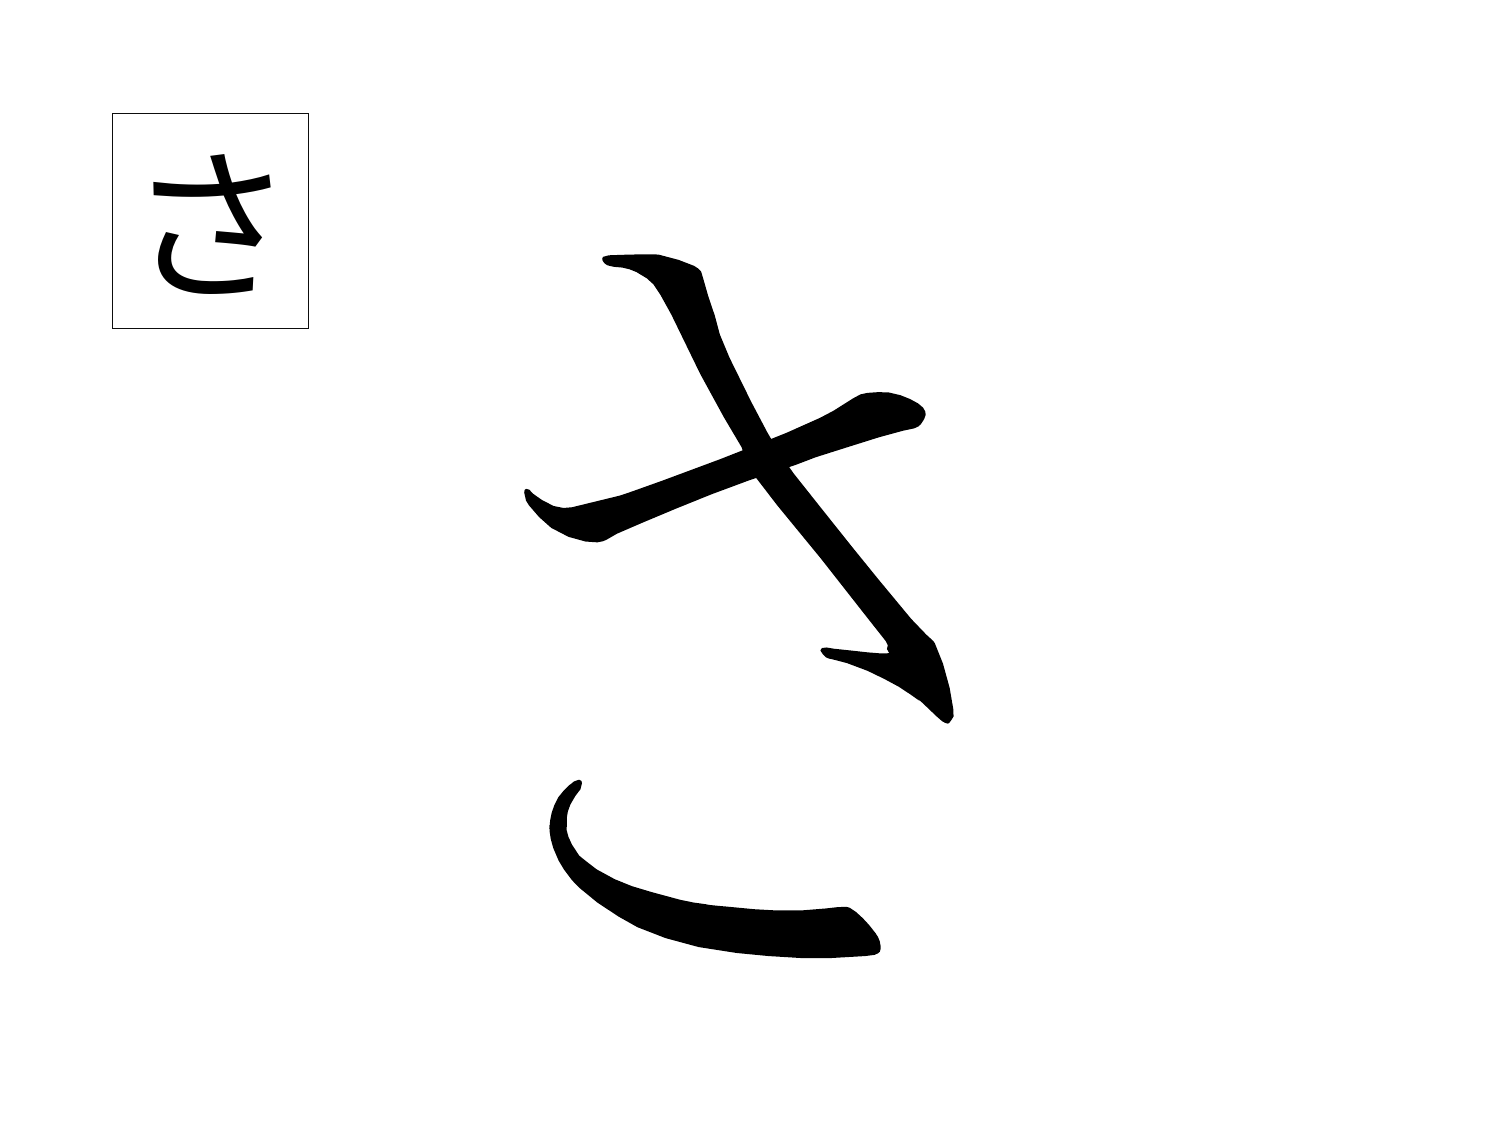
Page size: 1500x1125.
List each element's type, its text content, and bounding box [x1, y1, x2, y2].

text_box [547, 821, 883, 961]
text_box [818, 645, 922, 703]
text_box さ [112, 113, 309, 329]
text_box [522, 449, 755, 545]
text_box [600, 252, 956, 726]
text_box [547, 777, 584, 824]
text_box [772, 390, 928, 468]
